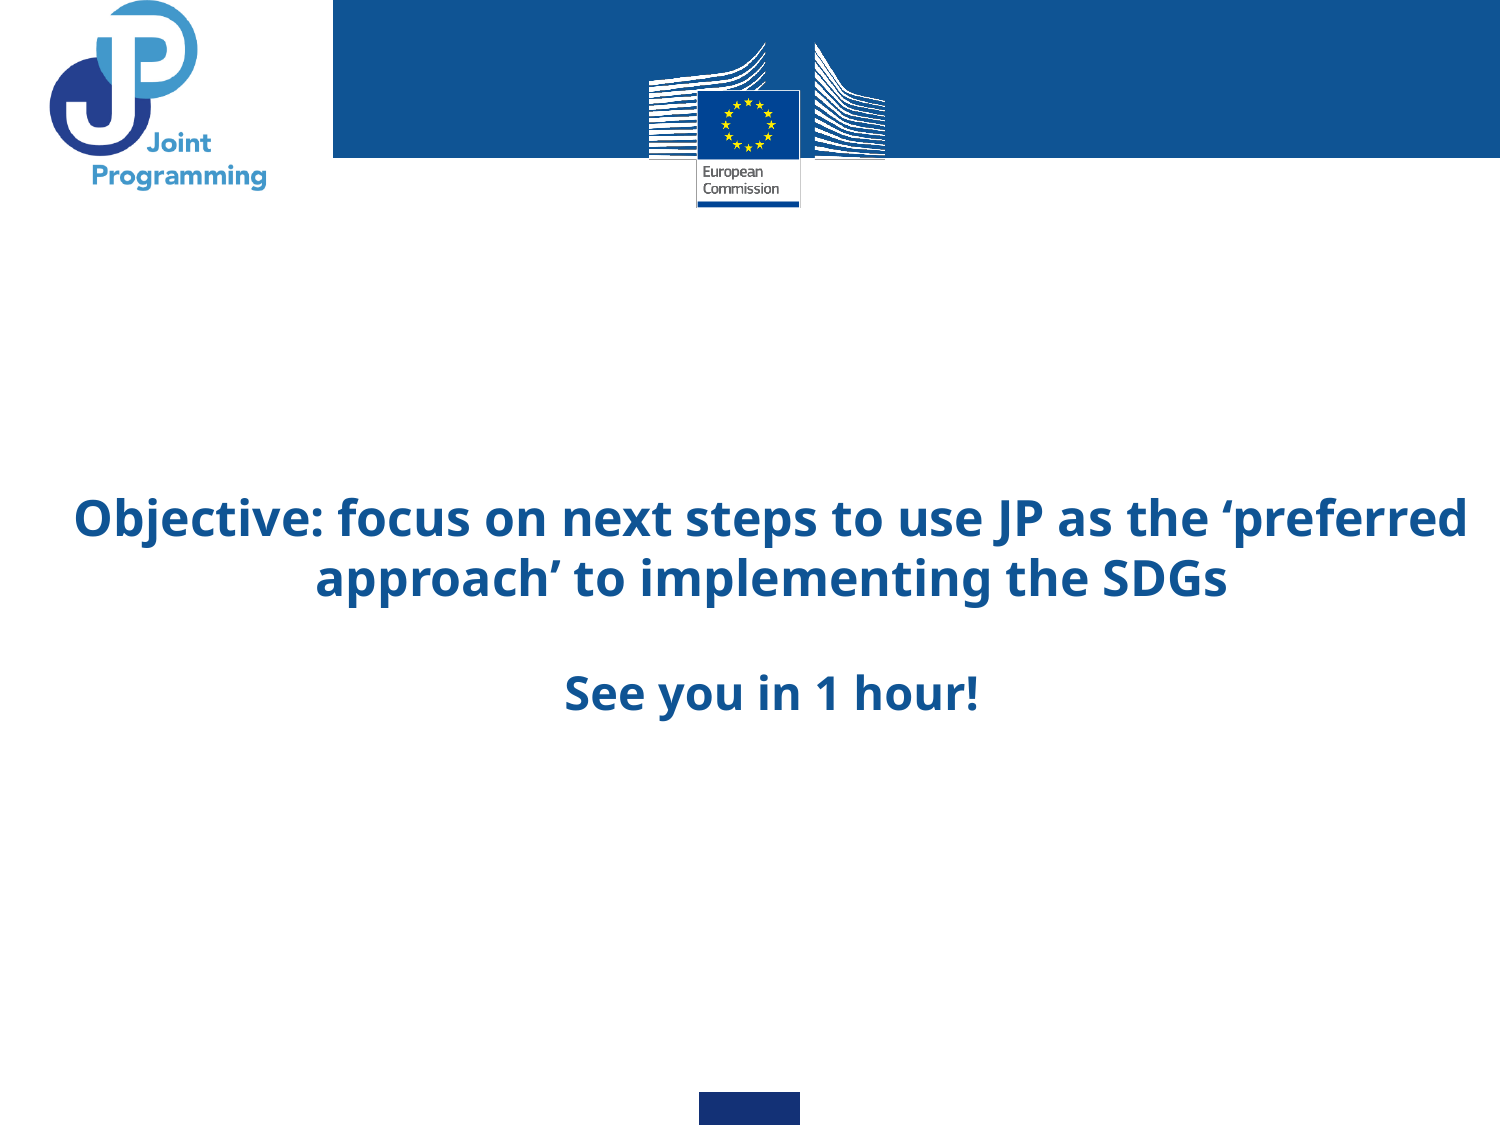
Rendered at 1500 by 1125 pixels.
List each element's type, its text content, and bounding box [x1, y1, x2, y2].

picture [649, 42, 885, 208]
title Objective: focus on next steps to use JP as the ‘preferred approach’ to implementing the SDGs See you in 1 hour! [0, 347, 1500, 859]
picture [0, 0, 333, 195]
